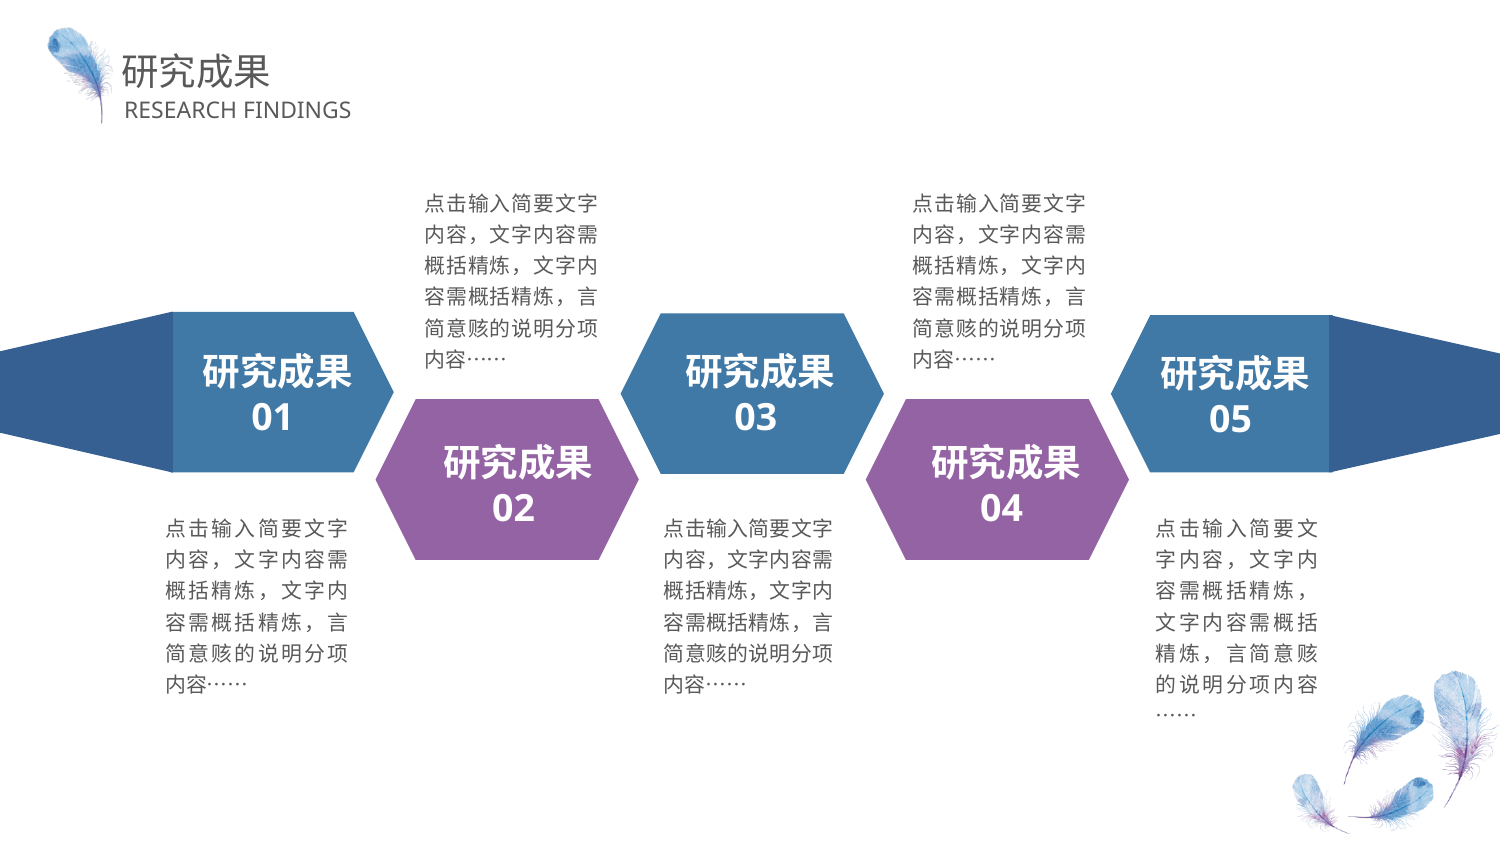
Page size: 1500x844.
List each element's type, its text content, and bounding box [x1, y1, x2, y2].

text_box 点击输入简要文字内容，文字内容需概括精炼，文字内容需概括精炼，言简意赅的说明分项内容…… [652, 503, 845, 703]
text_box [620, 313, 885, 475]
text_box 点击输入简要文字内容，文字内容需概括精炼，文字内容需概括精炼，言简意赅的说明分项内容…… [901, 178, 1098, 377]
text_box RESEARCH FINDINGS [109, 88, 367, 131]
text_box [1110, 314, 1500, 473]
picture [1292, 670, 1499, 834]
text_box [865, 398, 1130, 561]
text_box 点击输入简要文字内容，文字内容需概括精炼，文字内容需概括精炼，言简意赅的说明分项内容…… [1144, 503, 1330, 734]
text_box 点击输入简要文字内容，文字内容需概括精炼，文字内容需概括精炼，言简意赅的说明分项内容…… [154, 503, 360, 703]
picture [43, 21, 118, 123]
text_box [375, 398, 640, 561]
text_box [0, 311, 394, 473]
text_box 研究成果 [106, 40, 287, 101]
text_box 点击输入简要文字内容，文字内容需概括精炼，文字内容需概括精炼，言简意赅的说明分项内容…… [413, 178, 610, 377]
